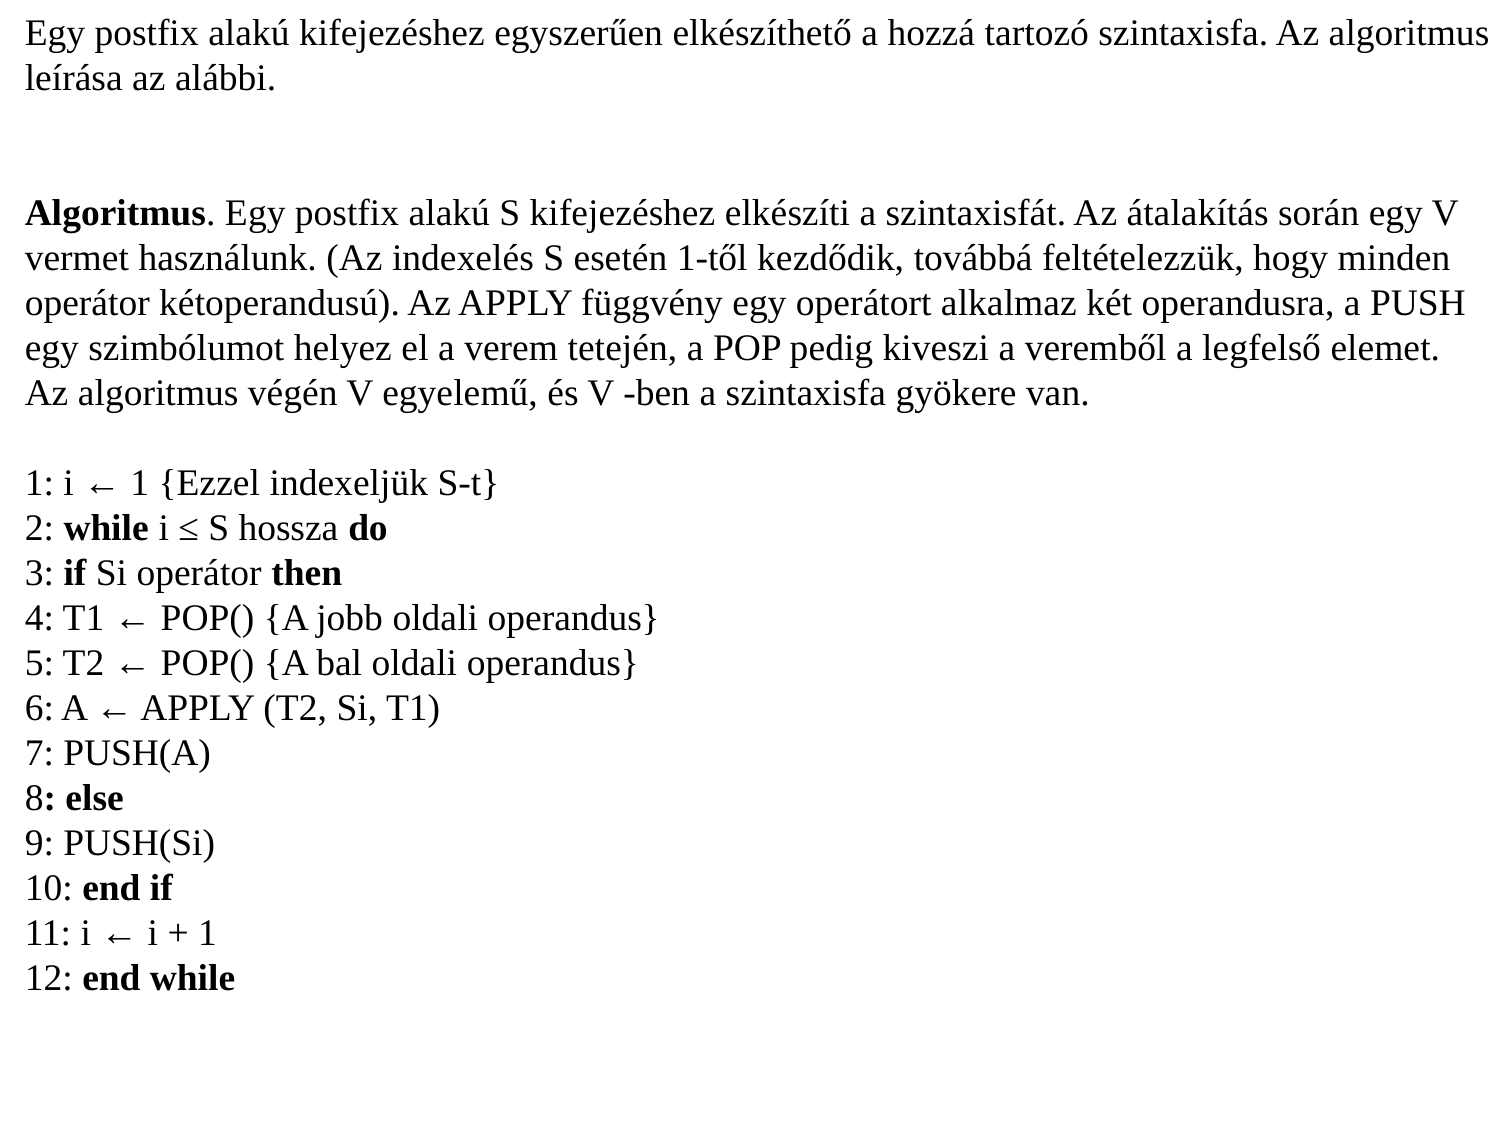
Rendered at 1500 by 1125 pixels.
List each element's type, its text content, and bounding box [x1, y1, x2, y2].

text_box Egy postfix alakú kifejezéshez egyszerűen elkészíthető a hozzá tartozó szintaxisfa. Az algoritmus leírása az alábbi. Algoritmus. Egy postfix alakú S kifejezéshez elkészíti a szintaxisfát. Az átalakítás során egy V vermet használunk. (Az indexelés S esetén 1-től kezdődik, továbbá feltételezzük, hogy minden operátor kétoperandusú). Az APPLY függvény egy operátort alkalmaz két operandusra, a PUSH egy szimbólumot helyez el a verem tetején, a POP pedig kiveszi a veremből a legfelső elemet. Az algoritmus végén V egyelemű, és V -ben a szintaxisfa gyökere van. 1: i ← 1 {Ezzel indexeljük S-t} 2: while i ≤ S hossza do 3: if Si operátor then 4: T1 ← POP() {A jobb oldali operandus} 5: T2 ← POP() {A bal oldali operandus} 6: A ← APPLY (T2, Si, T1) 7: PUSH(A) 8: else 9: PUSH(Si) 10: end if 11: i ← i + 1 12: end while [9, 0, 1500, 1006]
